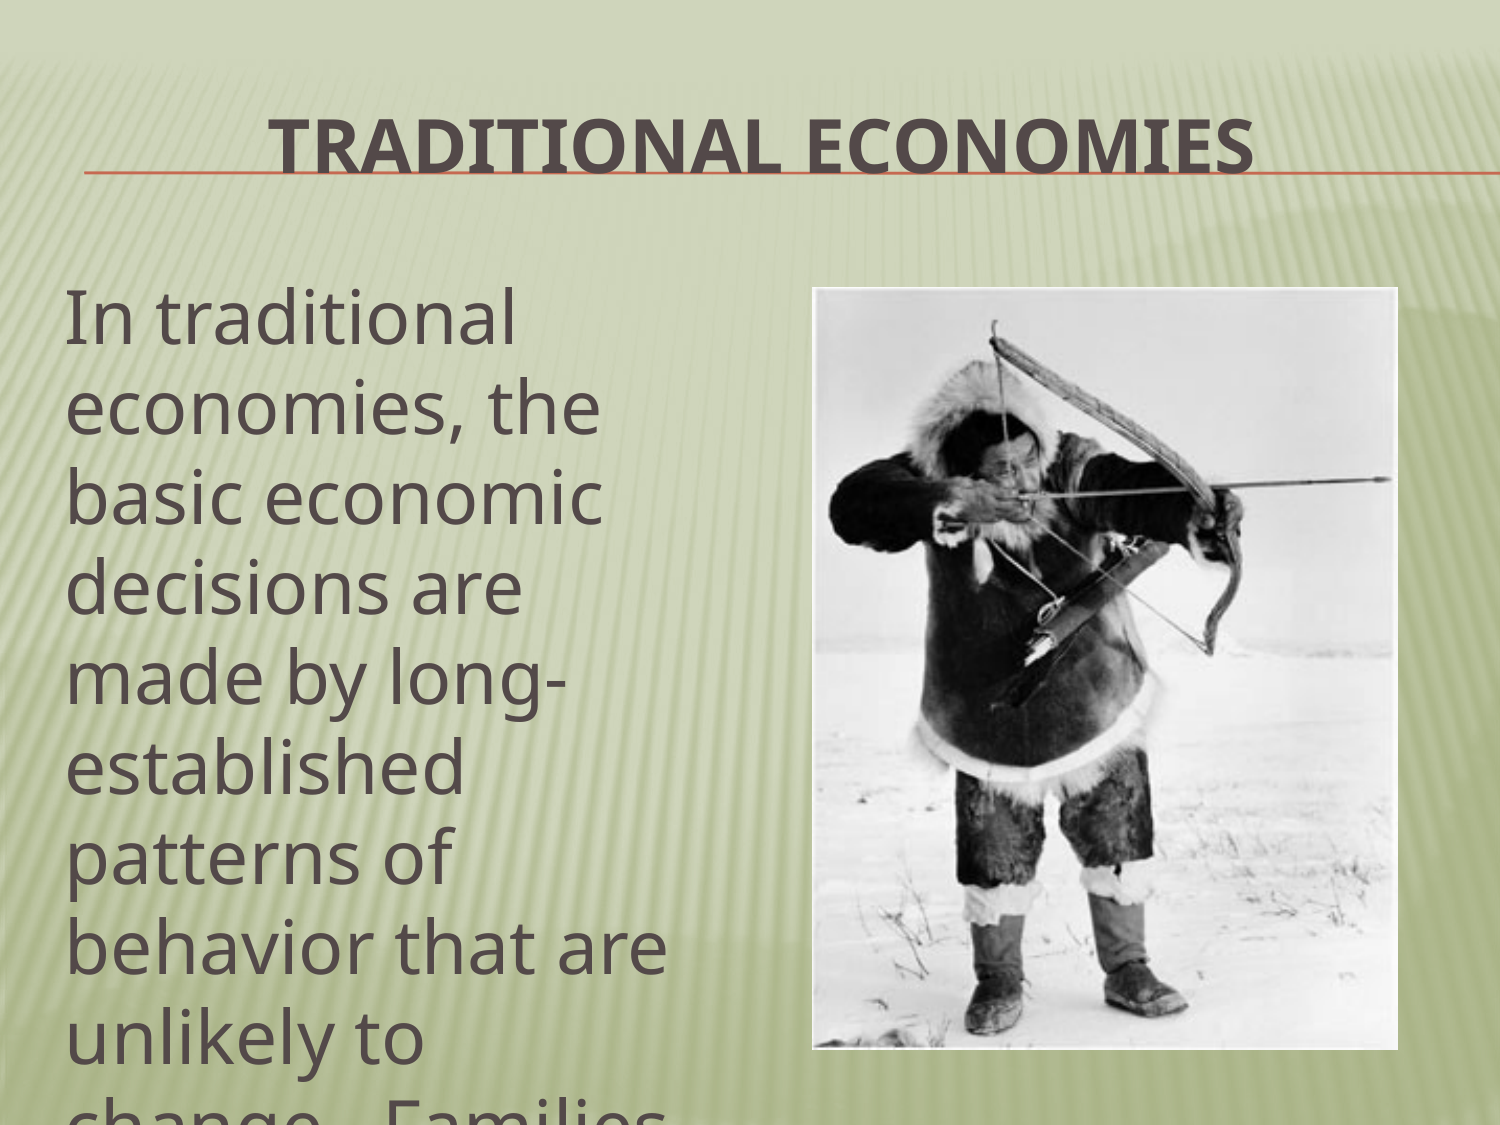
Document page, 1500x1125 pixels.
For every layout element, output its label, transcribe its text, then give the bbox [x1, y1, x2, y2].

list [812, 287, 1398, 1051]
title Traditional economies [49, 75, 1475, 213]
list In traditional economies, the basic economic decisions are made by long-established patterns of behavior that are unlikely to change. Families and clans make choices about what to produce and how much based upon customs and traditions. [50, 262, 738, 1038]
